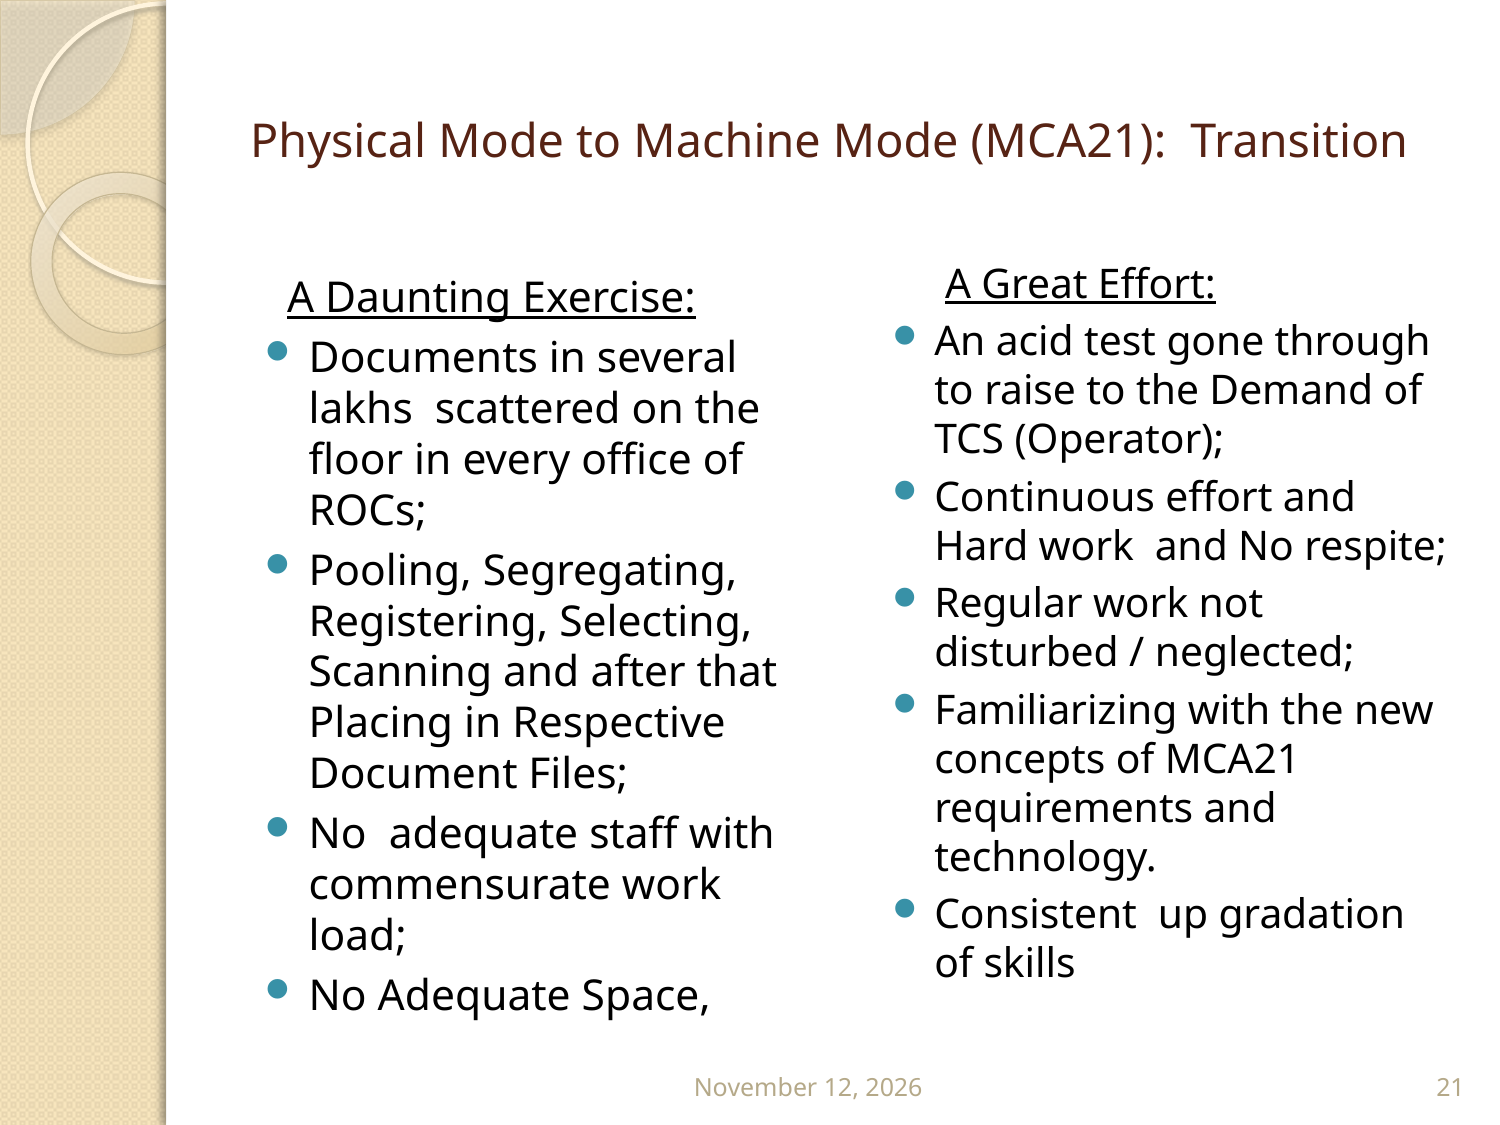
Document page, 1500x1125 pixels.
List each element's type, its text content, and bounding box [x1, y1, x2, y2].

list A Great Effort: An acid test gone through to raise to the Demand of TCS (Operator); Continuous effort and Hard work and No respite; Regular work not disturbed / neglected; Familiarizing with the new concepts of MCA21 requirements and technology. Consistent up gradation of skills [865, 249, 1466, 1015]
title Physical Mode to Machine Mode (MCA21): Transition [235, 45, 1466, 233]
slide_number 21 [1413, 1034, 1488, 1113]
list A Daunting Exercise: Documents in several lakhs scattered on the floor in every office of ROCs; Pooling, Segregating, Registering, Selecting, Scanning and after that Placing in Respective Document Files; No adequate staff with commensurate work load; No Adequate Space, [237, 262, 838, 1028]
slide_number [587, 1034, 938, 1113]
